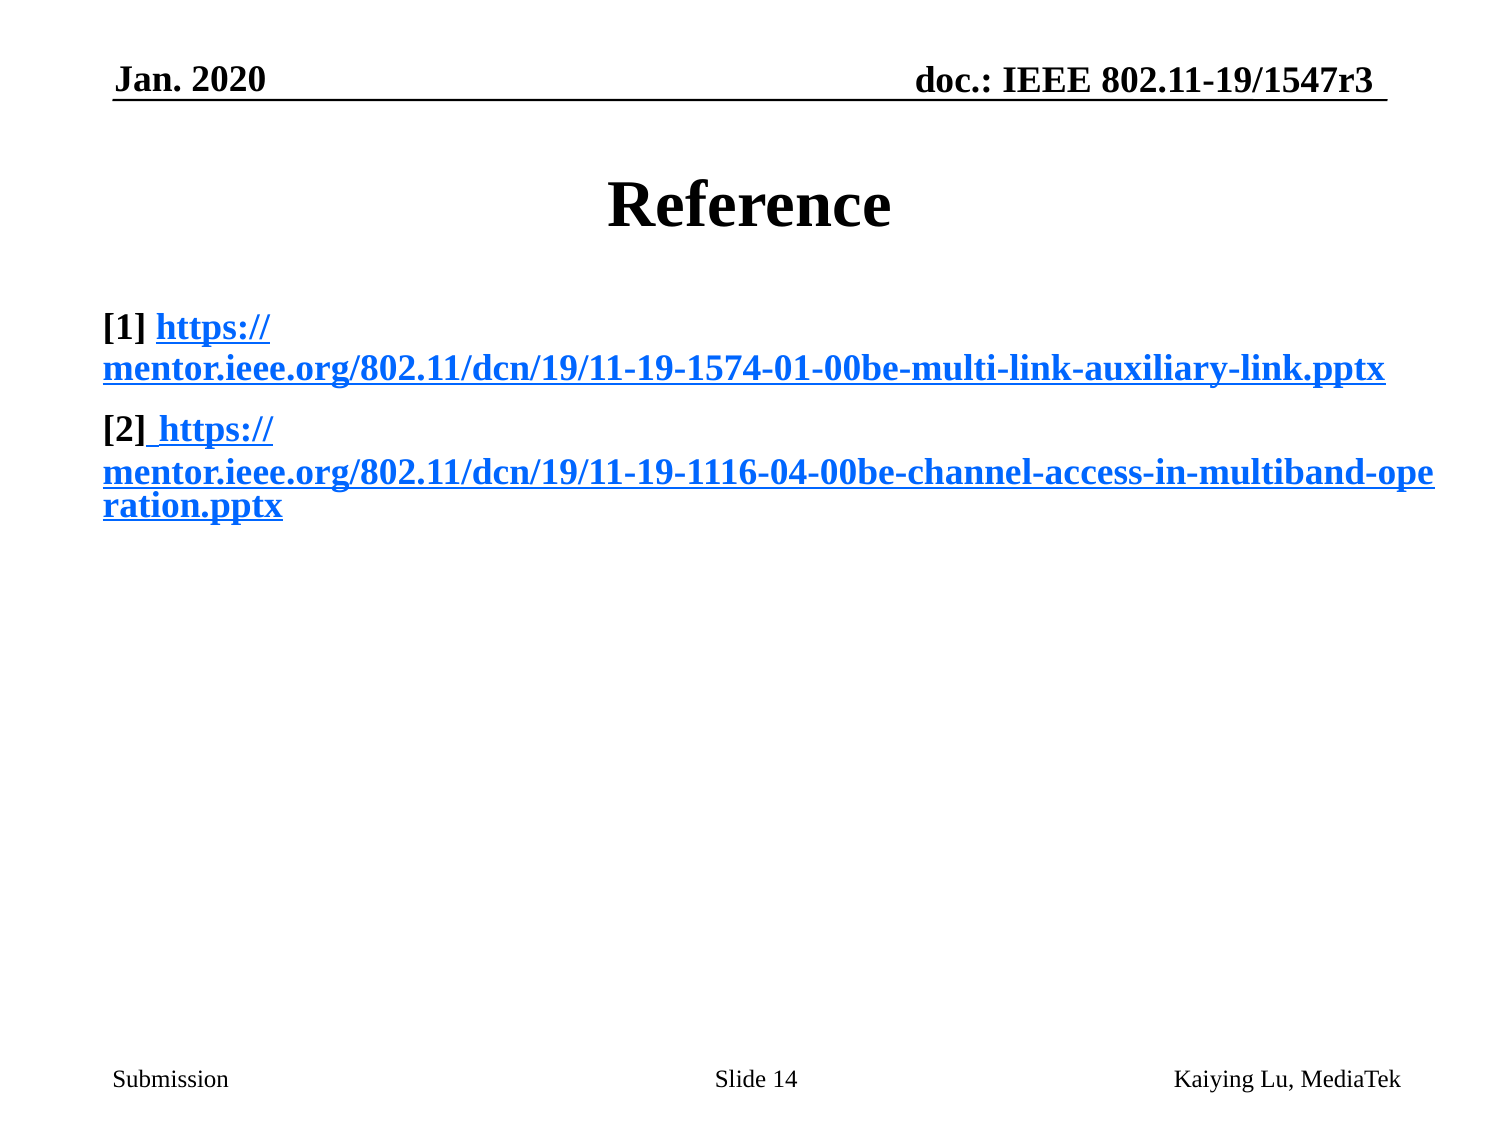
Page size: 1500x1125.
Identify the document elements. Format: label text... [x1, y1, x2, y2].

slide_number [114, 53, 423, 100]
slide_number Slide 14 [712, 1063, 800, 1093]
footer Kaiying Lu, MediaTek [1164, 1061, 1402, 1125]
list [1] https://mentor.ieee.org/802.11/dcn/19/11-19-1574-01-00be-multi-link-auxiliary-link.pptx [2] https://mentor.ieee.org/802.11/dcn/19/11-19-1116-04-00be-channel-access-in-multiband-operation.pptx [87, 299, 1451, 1063]
title Reference [0, 112, 1500, 288]
